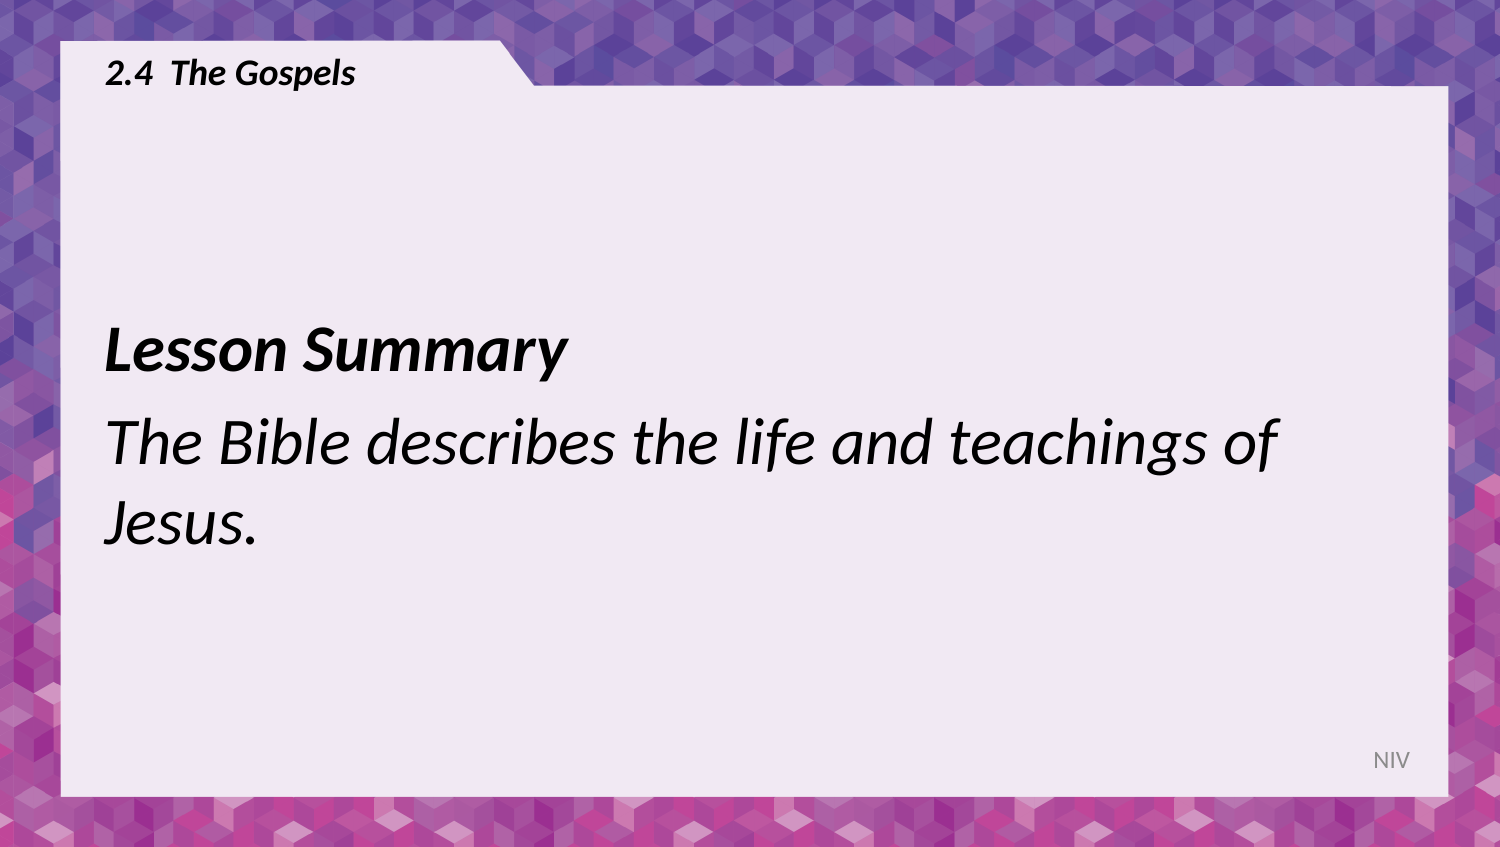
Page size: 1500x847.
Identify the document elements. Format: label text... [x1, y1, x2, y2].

picture [0, 0, 1500, 847]
list Lesson Summary The Bible describes the life and teachings of Jesus. [89, 141, 1403, 722]
title 2.4 The Gospels [89, 33, 1420, 108]
footer NIV [950, 736, 1425, 782]
